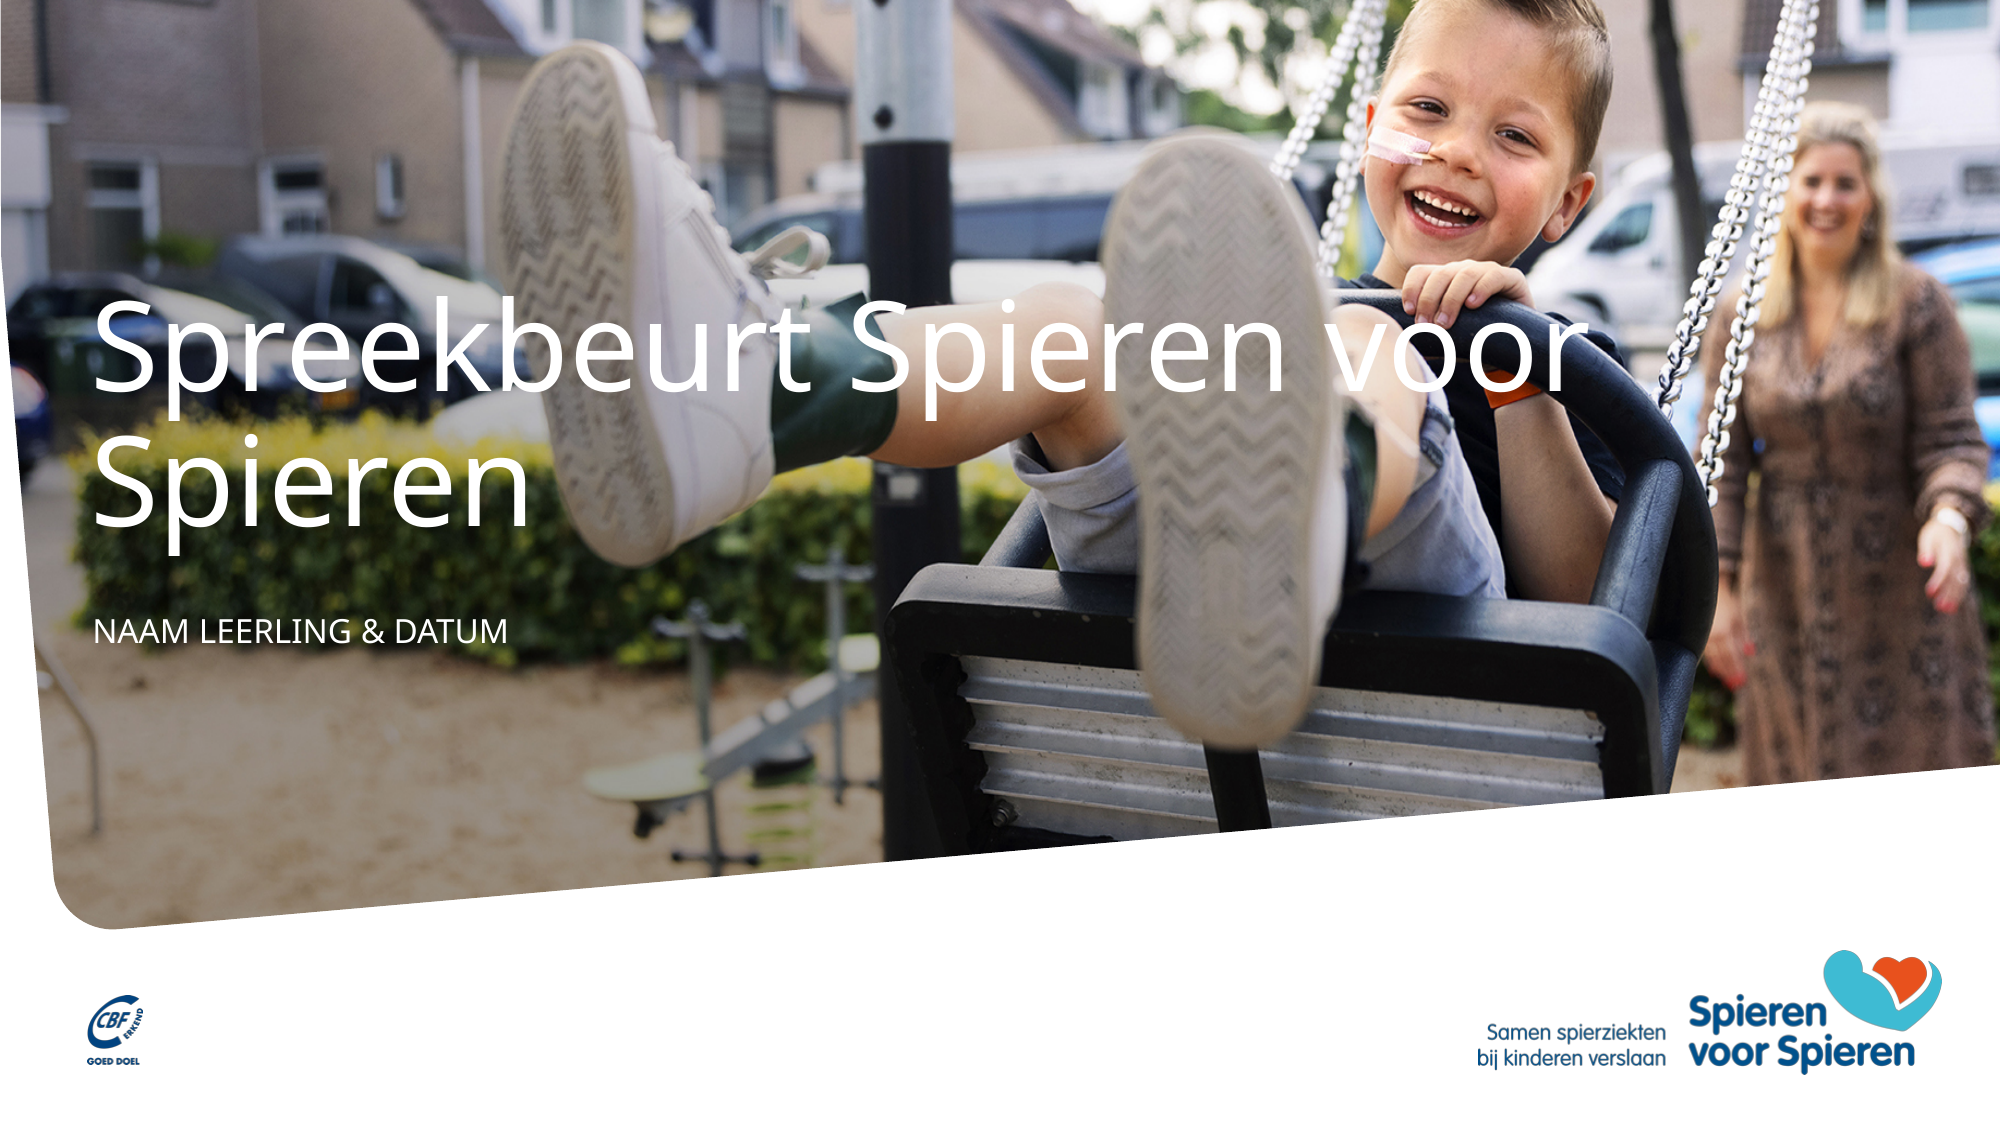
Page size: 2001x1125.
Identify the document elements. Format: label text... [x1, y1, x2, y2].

subtitle NAAM LEERLING & DATUM [77, 590, 1944, 703]
title Spreekbeurt Spieren voor Spieren [75, 169, 1942, 561]
picture [87, 995, 143, 1065]
picture [1478, 950, 1942, 1075]
picture [0, 0, 2001, 930]
